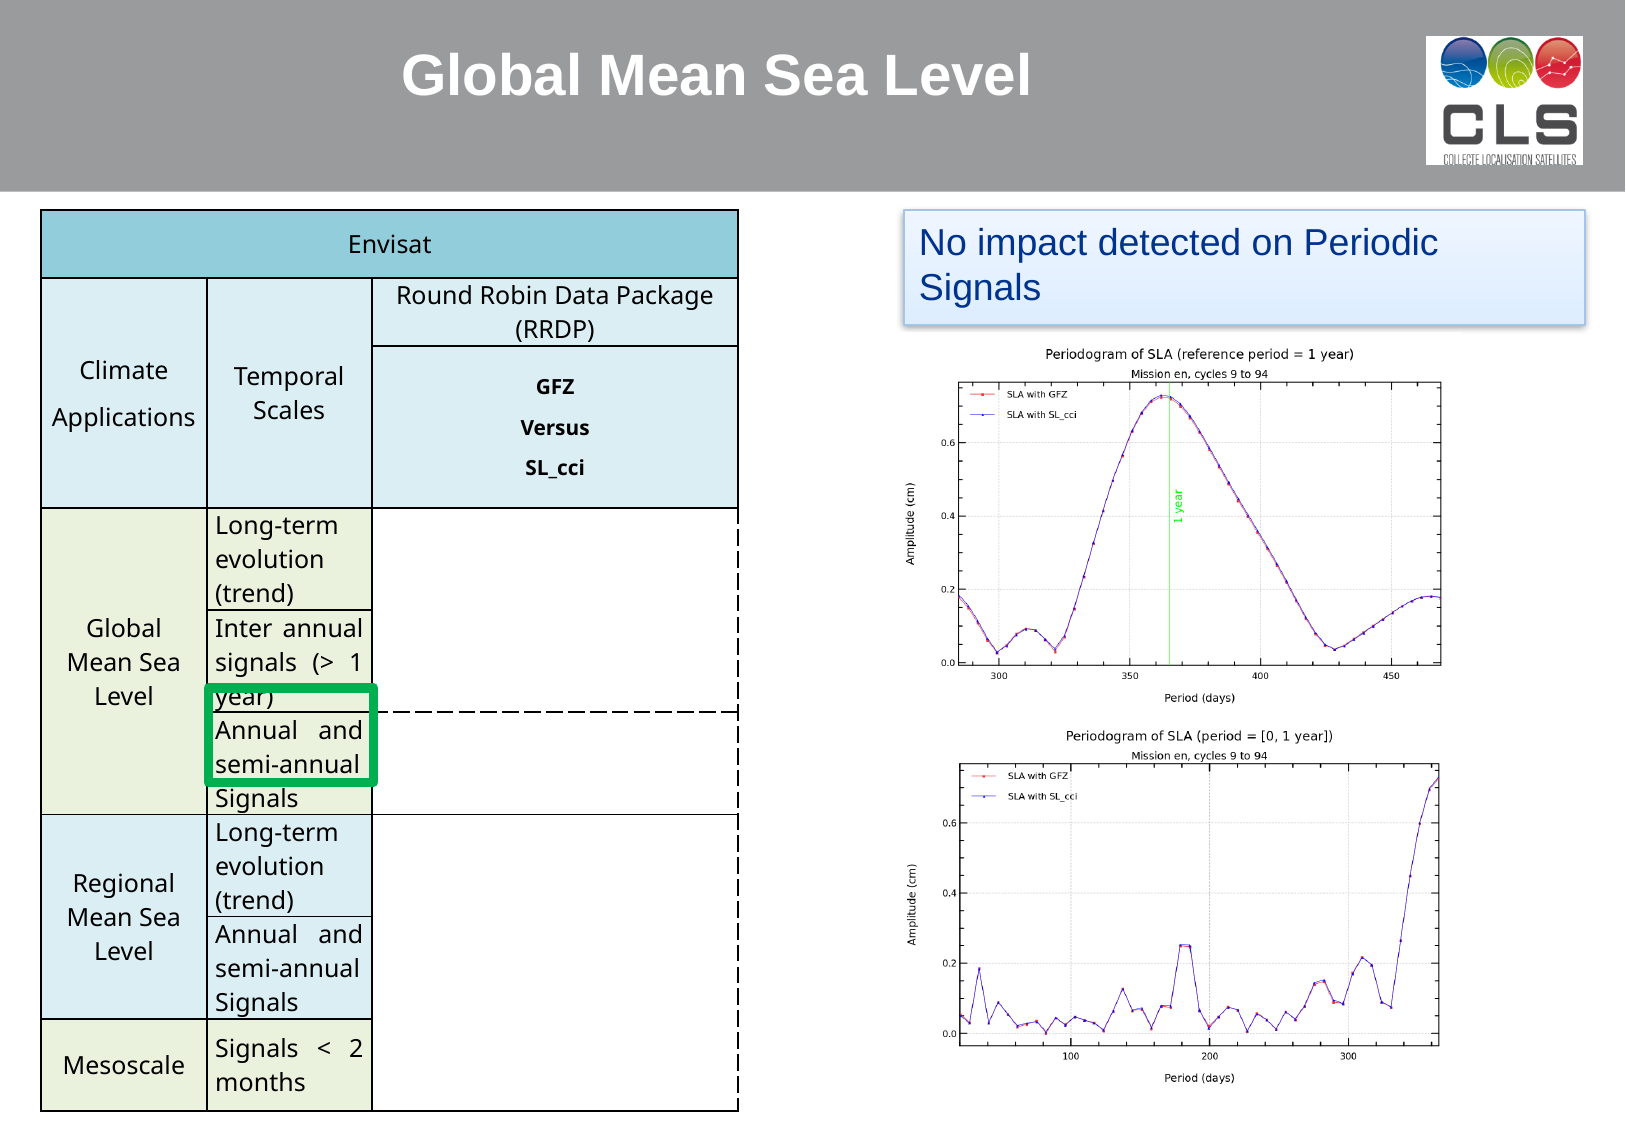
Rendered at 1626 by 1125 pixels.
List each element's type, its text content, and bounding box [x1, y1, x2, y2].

text_box Global Mean Sea Level [386, 40, 1162, 119]
table_cell [373, 815, 738, 1110]
table_header Envisat [42, 211, 737, 277]
table_cell Round Robin Data Package (RRDP) [373, 279, 737, 345]
table_cell Annual and semi-annual Signals [208, 917, 371, 1018]
table_cell Temporal Scales [208, 279, 371, 507]
table_cell Global Mean Sea Level [42, 509, 206, 814]
table_cell Long-term evolution (trend) [208, 815, 371, 916]
table_cell Signals < 2 months [208, 1020, 371, 1110]
table_cell [373, 509, 738, 712]
table_cell [373, 712, 738, 814]
picture [883, 331, 1461, 1096]
picture [1426, 36, 1583, 165]
table_cell Long-term evolution (trend) [208, 509, 371, 609]
table_cell Annual and semi-annual Signals [208, 784, 371, 814]
text_box No impact detected on Periodic Signals [903, 209, 1586, 326]
table_cell Climate Applications [42, 279, 206, 507]
table_cell Inter annual signals (> 1 year) [208, 611, 371, 686]
table_cell Regional Mean Sea Level [42, 815, 206, 1018]
table_cell GFZ Versus SL_cci [373, 347, 737, 507]
table_cell Mesoscale [42, 1020, 206, 1110]
text_box [206, 686, 376, 784]
